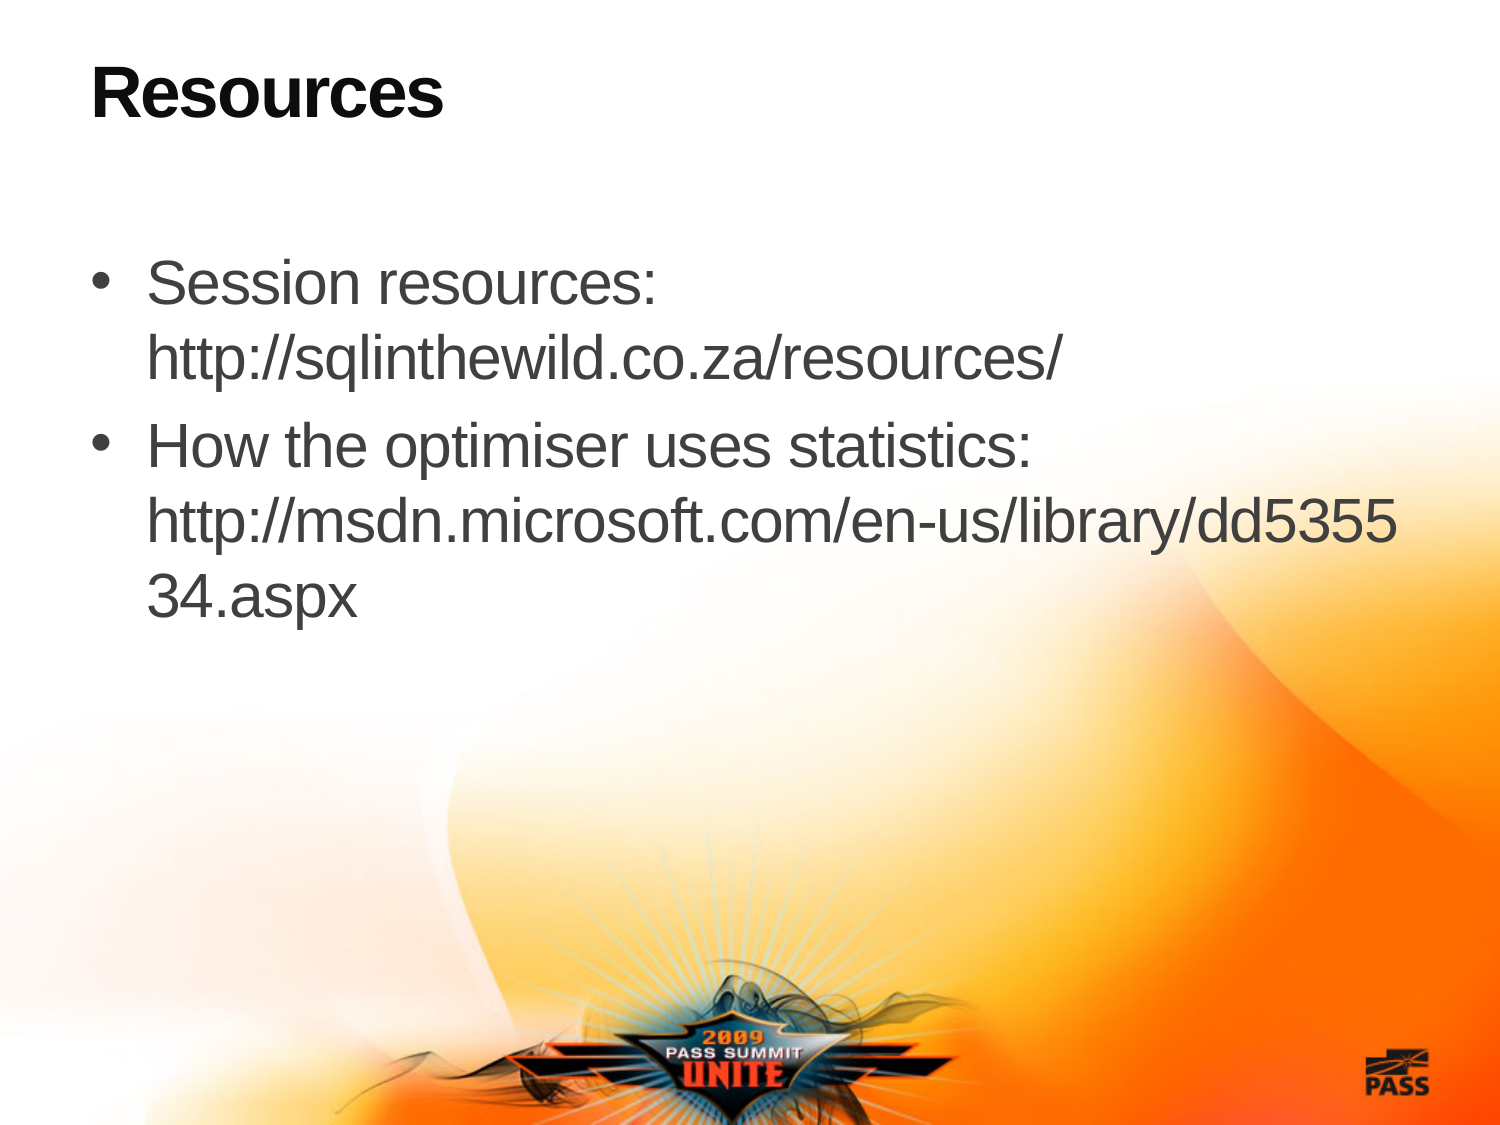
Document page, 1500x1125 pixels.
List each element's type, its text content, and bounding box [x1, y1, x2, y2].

list Session resources: http://sqlinthewild.co.za/resources/ How the optimiser uses statistics: http://msdn.microsoft.com/en-us/library/dd535534.aspx [75, 234, 1425, 988]
picture [0, 0, 1500, 1125]
title Resources [75, 49, 1425, 223]
footer [74, 1042, 488, 1103]
